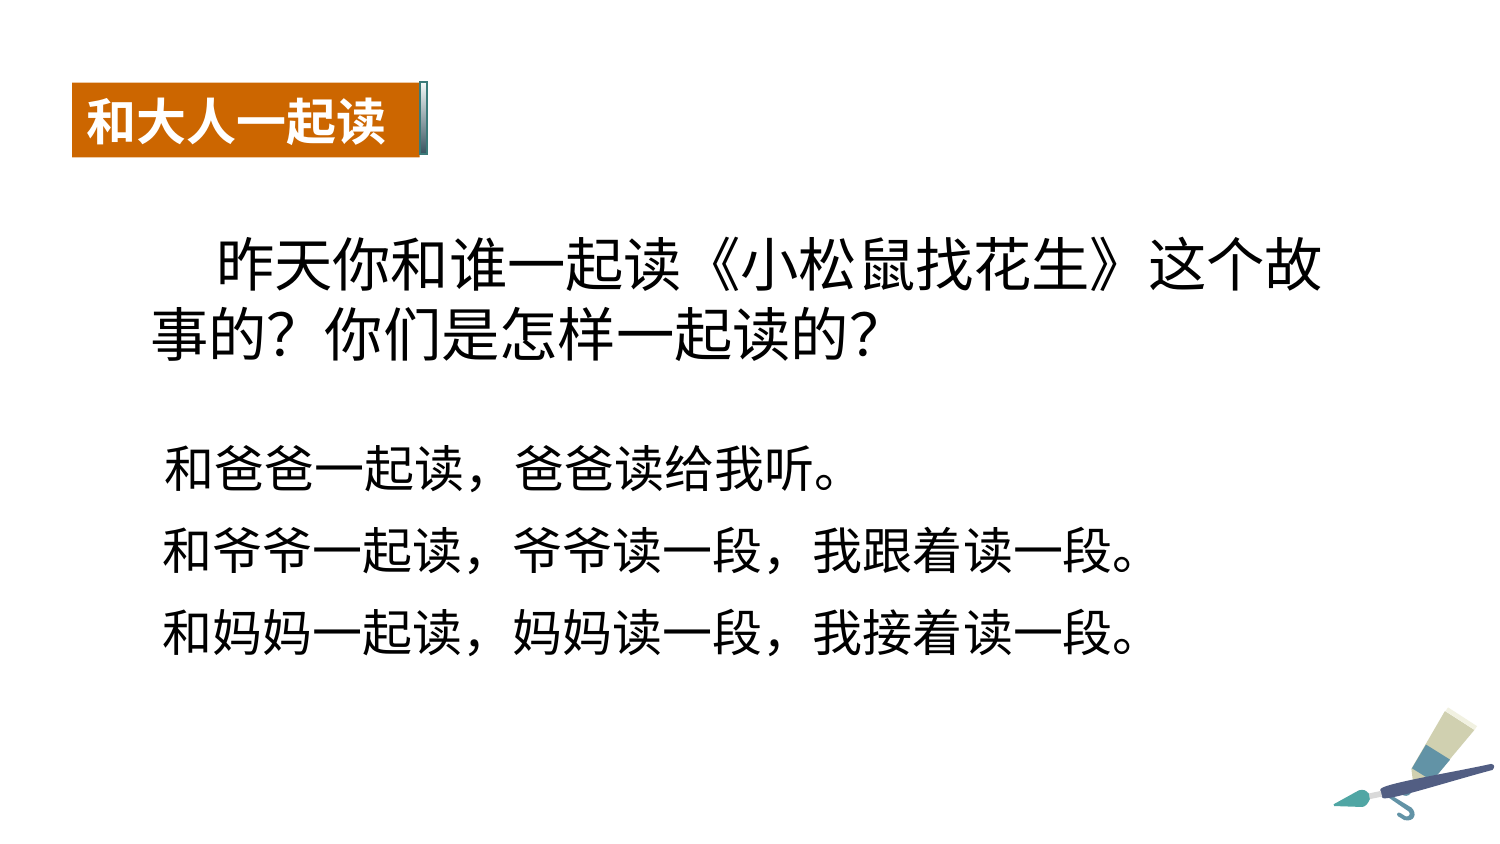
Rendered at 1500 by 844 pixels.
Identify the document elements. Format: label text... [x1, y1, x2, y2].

text_box 和爸爸一起读，爸爸读给我听。 [83, 421, 963, 503]
text_box [419, 81, 428, 155]
text_box 和爷爷一起读，爷爷读一段，我跟着读一段。 [81, 503, 1430, 585]
text_box 昨天你和谁一起读《小松鼠找花生》这个故事的？你们是怎样一起读的？ [135, 220, 1377, 376]
text_box 和妈妈一起读，妈妈读一段，我接着读一段。 [81, 585, 1430, 671]
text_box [1358, 708, 1481, 844]
text_box 和大人一起读 [72, 82, 420, 158]
